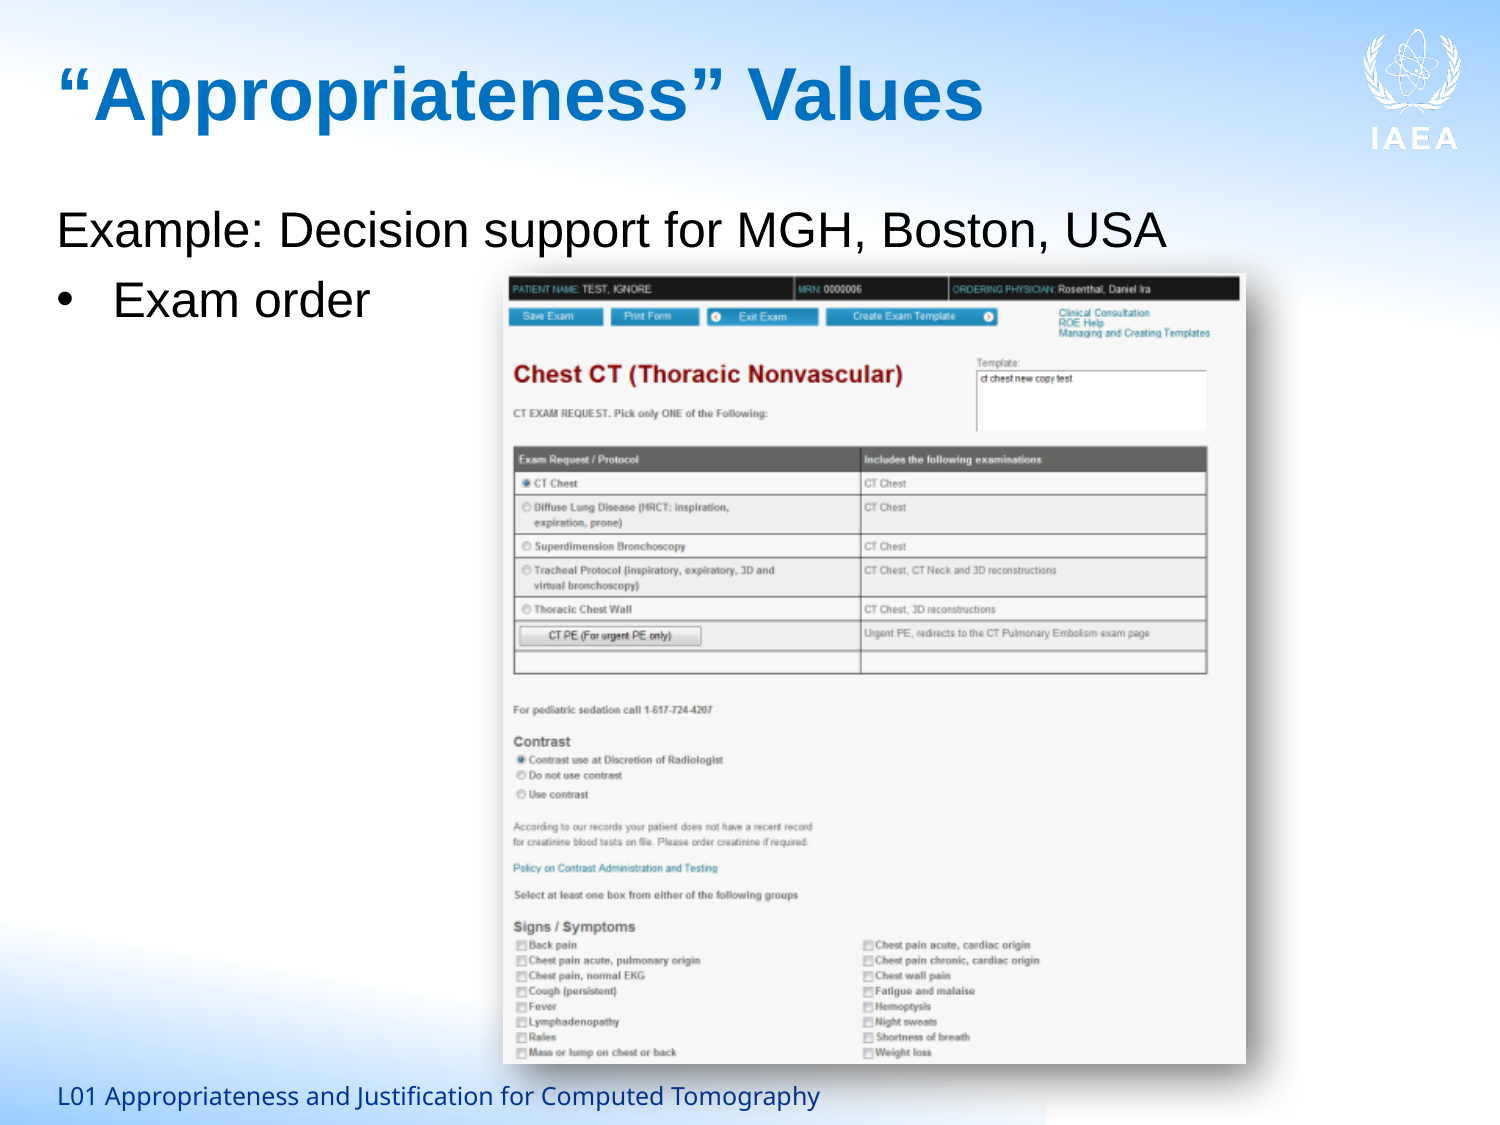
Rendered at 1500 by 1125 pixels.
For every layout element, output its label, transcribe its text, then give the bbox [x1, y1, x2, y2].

picture [503, 273, 1246, 1064]
list Example: Decision support for MGH, Boston, USA Exam order [41, 190, 1471, 1064]
title “Appropriateness” Values [41, 19, 1364, 161]
picture [1364, 29, 1461, 149]
